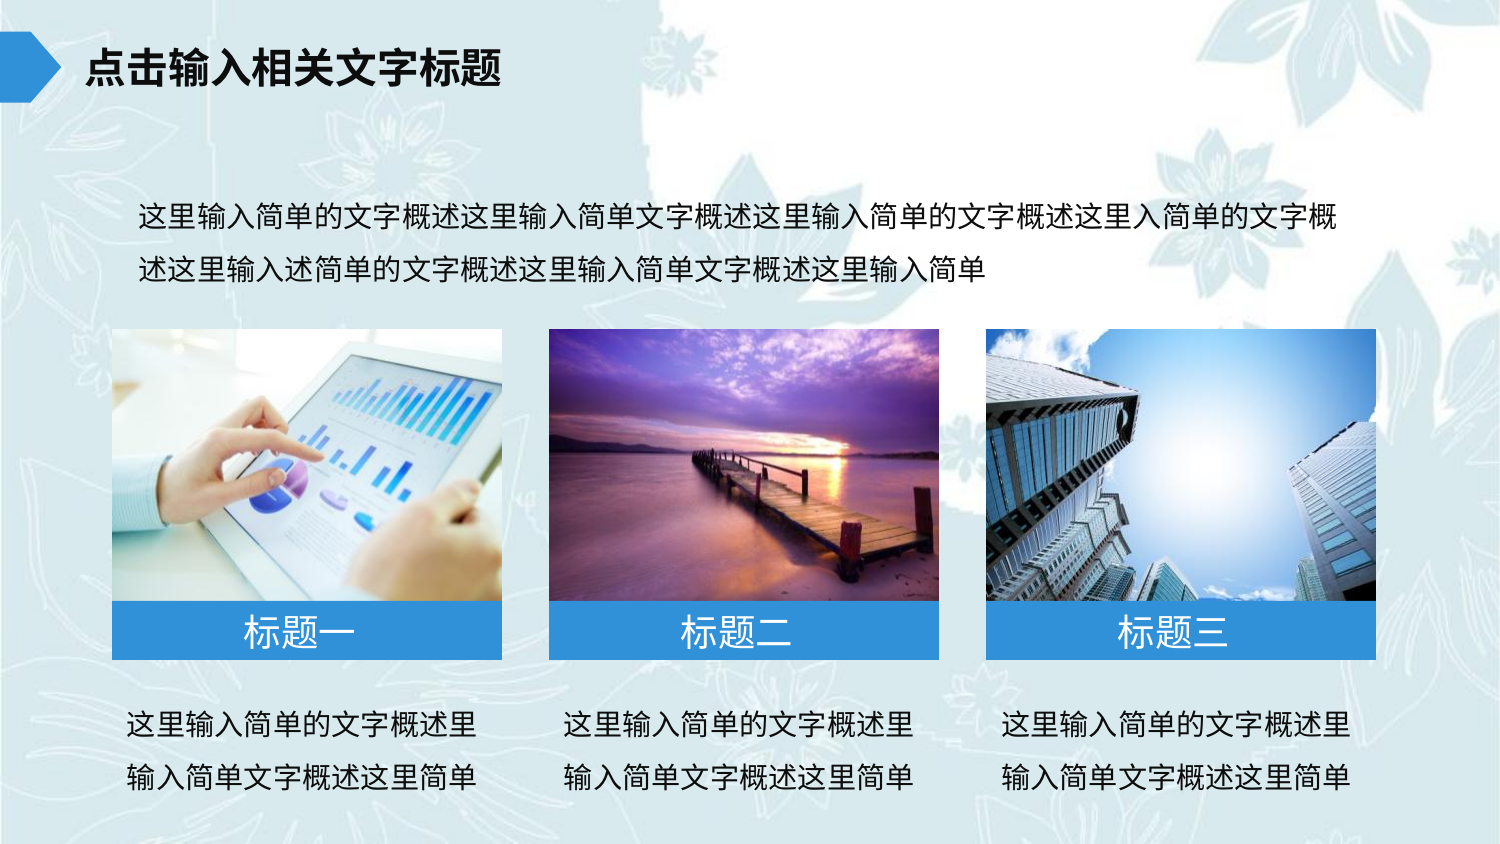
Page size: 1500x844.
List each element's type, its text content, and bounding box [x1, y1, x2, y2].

text_box 这里输入简单的文字概述里输入简单文字概述这里简单 [112, 681, 502, 802]
text_box 这里输入简单的文字概述这里输入简单文字概述这里输入简单的文字概述这里入简单的文字概述这里输入述简单的文字概述这里输入简单文字概述这里输入简单 [123, 173, 1365, 294]
text_box 标题二 [666, 601, 809, 661]
text_box 点击输入相关文字标题 [70, 34, 518, 100]
text_box 标题一 [228, 601, 372, 661]
text_box 这里输入简单的文字概述里输入简单文字概述这里简单 [549, 681, 939, 802]
text_box [547, 599, 941, 662]
text_box [984, 599, 1378, 662]
text_box [110, 599, 504, 662]
picture [0, 0, 1500, 844]
text_box 这里输入简单的文字概述里输入简单文字概述这里简单 [986, 681, 1376, 802]
text_box [547, 327, 941, 599]
text_box 标题三 [1103, 601, 1246, 661]
text_box [0, 29, 63, 105]
text_box [984, 327, 1378, 599]
text_box [110, 327, 504, 599]
